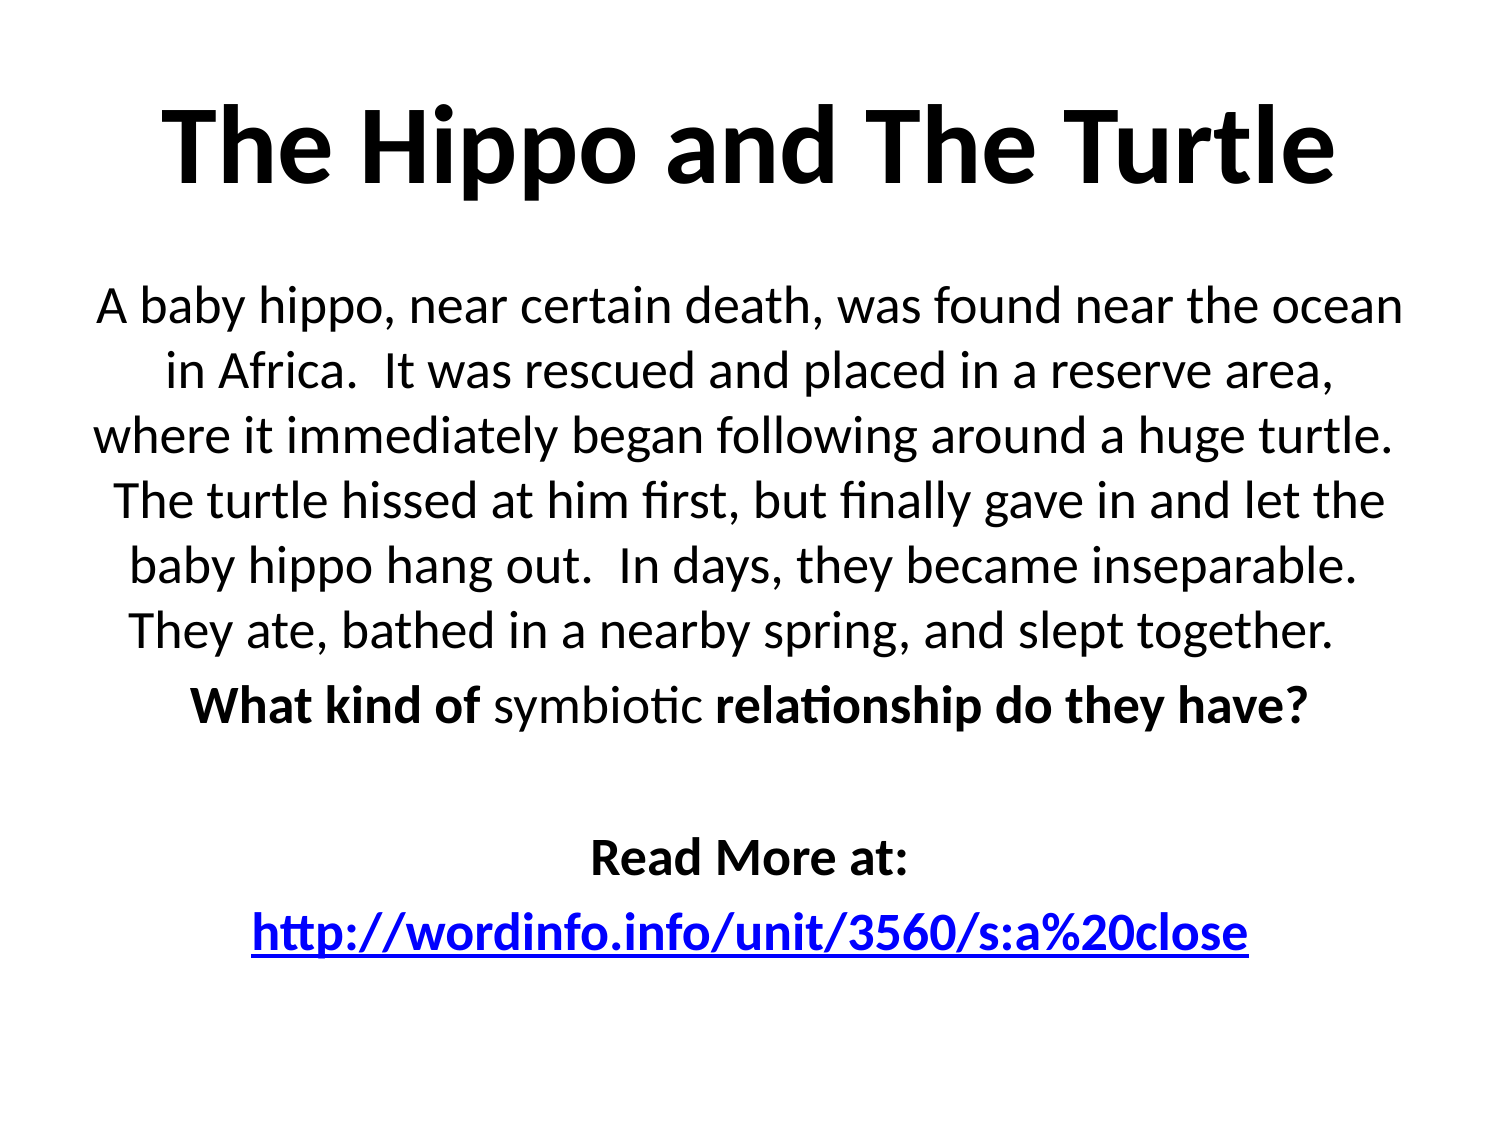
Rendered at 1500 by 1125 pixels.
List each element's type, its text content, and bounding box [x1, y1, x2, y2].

list A baby hippo, near certain death, was found near the ocean in Africa. It was rescued and placed in a reserve area, where it immediately began following around a huge turtle. The turtle hissed at him first, but finally gave in and let the baby hippo hang out. In days, they became inseparable. They ate, bathed in a nearby spring, and slept together. What kind of symbiotic relationship do they have? Read More at: http://wordinfo.info/unit/3560/s:a%20close [75, 262, 1425, 1005]
title The Hippo and The Turtle [75, 45, 1425, 233]
